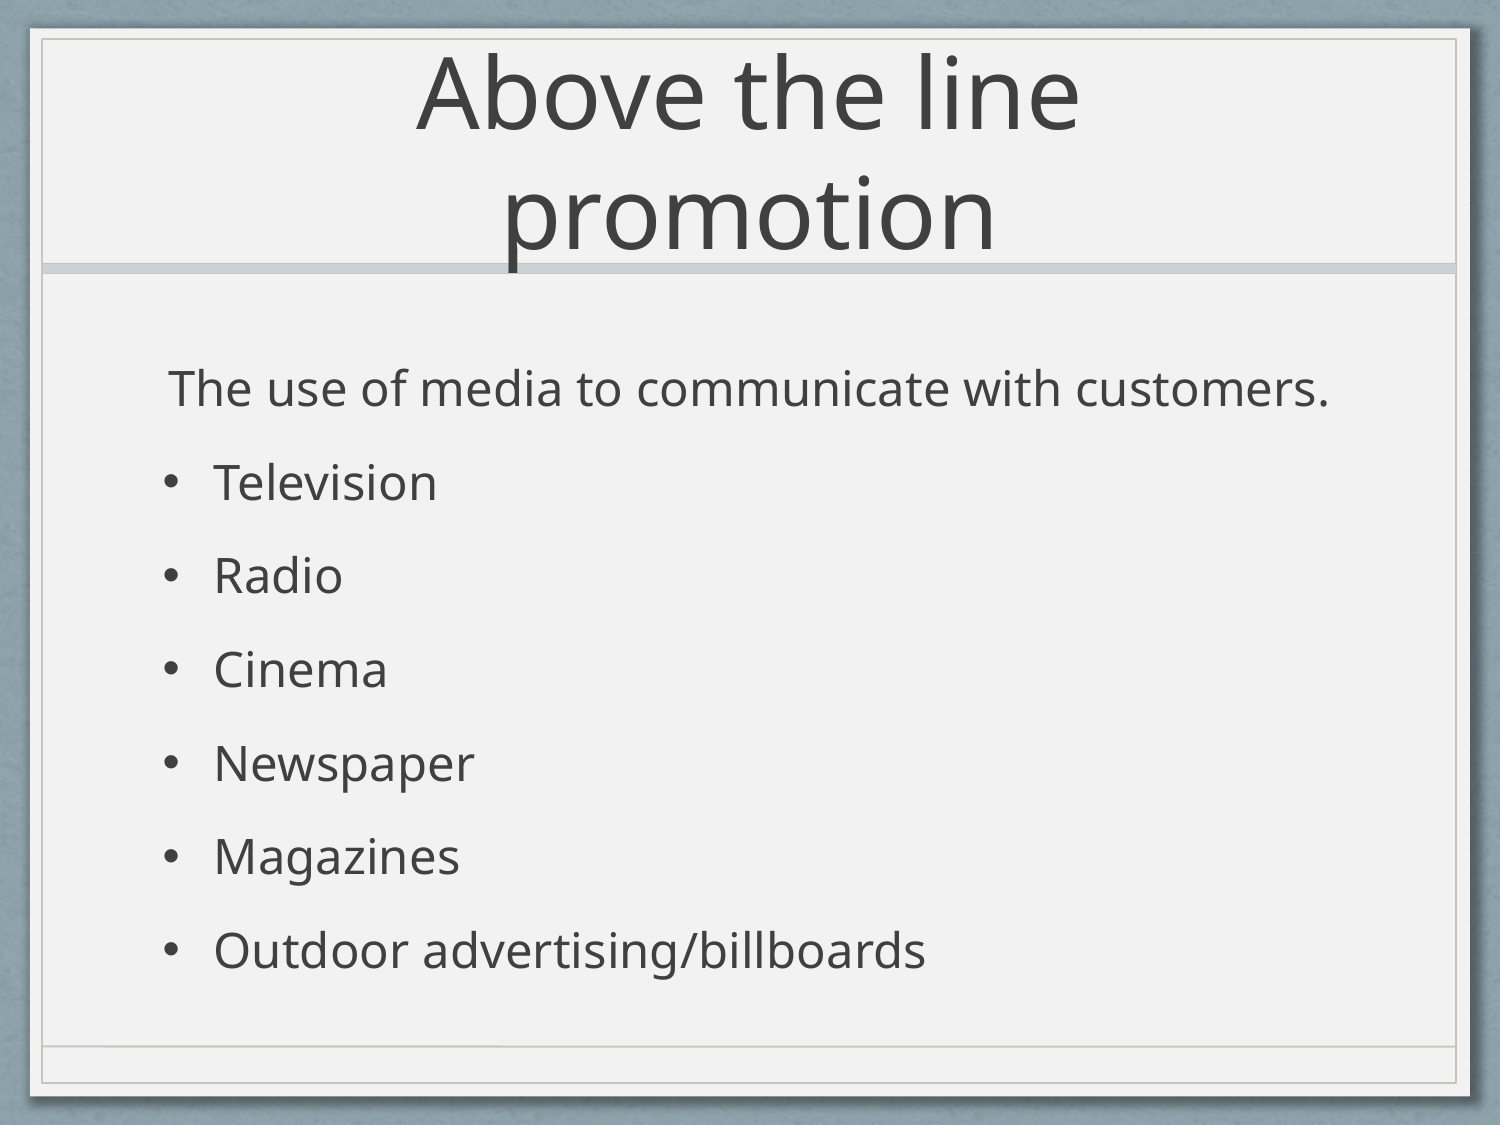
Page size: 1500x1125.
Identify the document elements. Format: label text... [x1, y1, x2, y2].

title Above the line promotion [147, 40, 1353, 260]
list The use of media to communicate with customers. Television Radio Cinema Newspaper Magazines Outdoor advertising/billboards [147, 350, 1353, 995]
